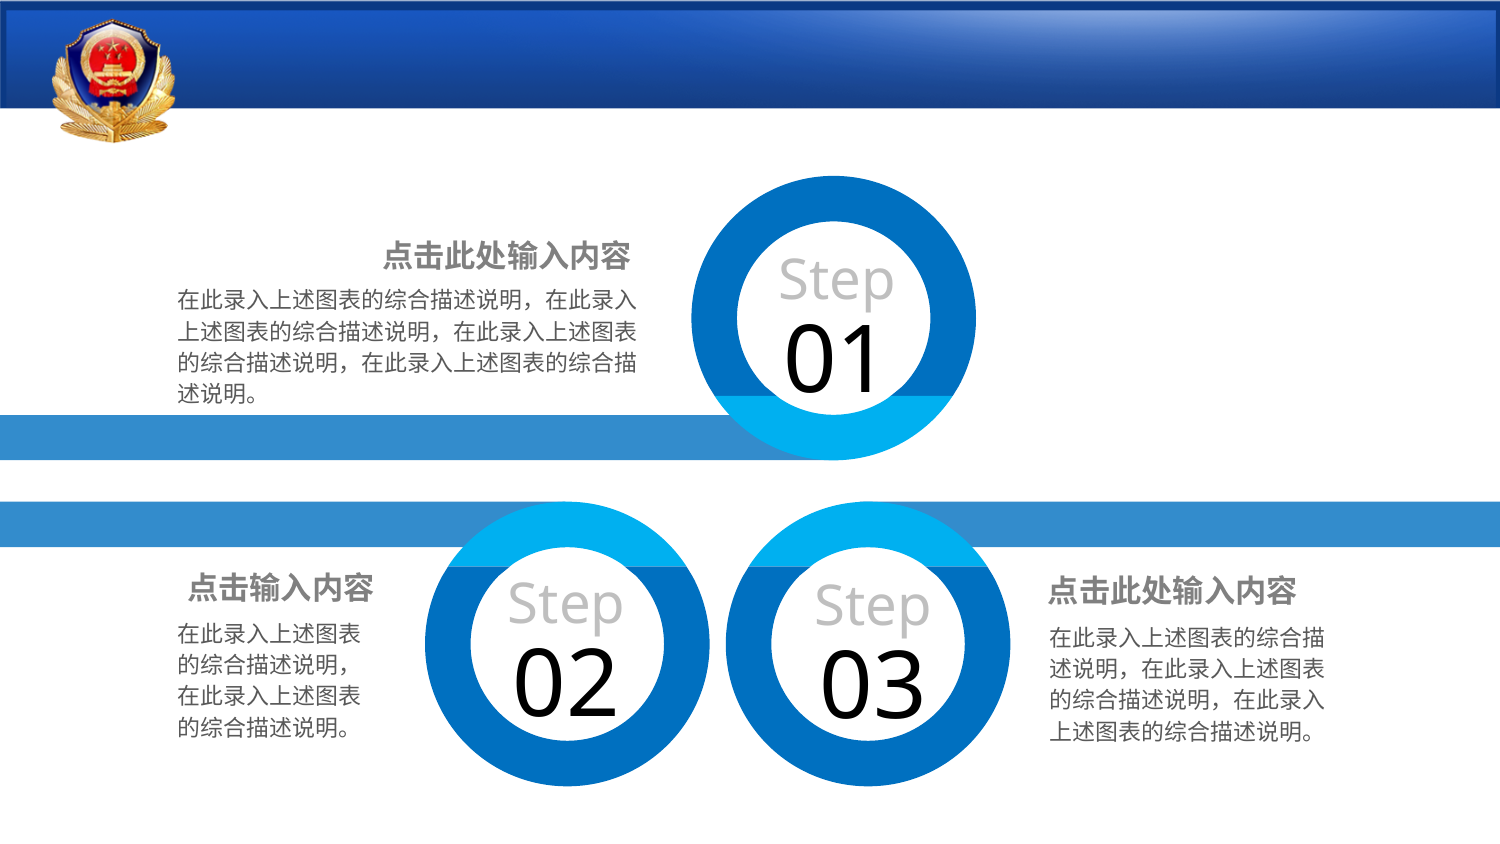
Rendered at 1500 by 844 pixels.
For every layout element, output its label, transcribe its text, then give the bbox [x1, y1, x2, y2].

text_box 点击此处输入内容 [1013, 566, 1332, 615]
text_box 点击输入内容 [121, 562, 424, 612]
text_box [0, 414, 691, 461]
text_box 点击此处输入内容 [324, 230, 644, 276]
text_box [725, 501, 1011, 787]
text_box [1011, 501, 1500, 548]
picture [0, 0, 1500, 144]
text_box 在此录入上述图表的综合描述说明，在此录入上述图表的综合描述说明。 [166, 609, 396, 747]
text_box 在此录入上述图表的综合描述说明，在此录入上述图表的综合描述说明，在此录入上述图表的综合描述说明。 [1038, 613, 1357, 751]
text_box 在此录入上述图表的综合描述说明，在此录入上述图表的综合描述说明，在此录入上述图表的综合描述说明，在此录入上述图表的综合描述说明。 [166, 276, 655, 413]
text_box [691, 175, 976, 461]
text_box [0, 501, 424, 548]
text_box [424, 501, 710, 787]
